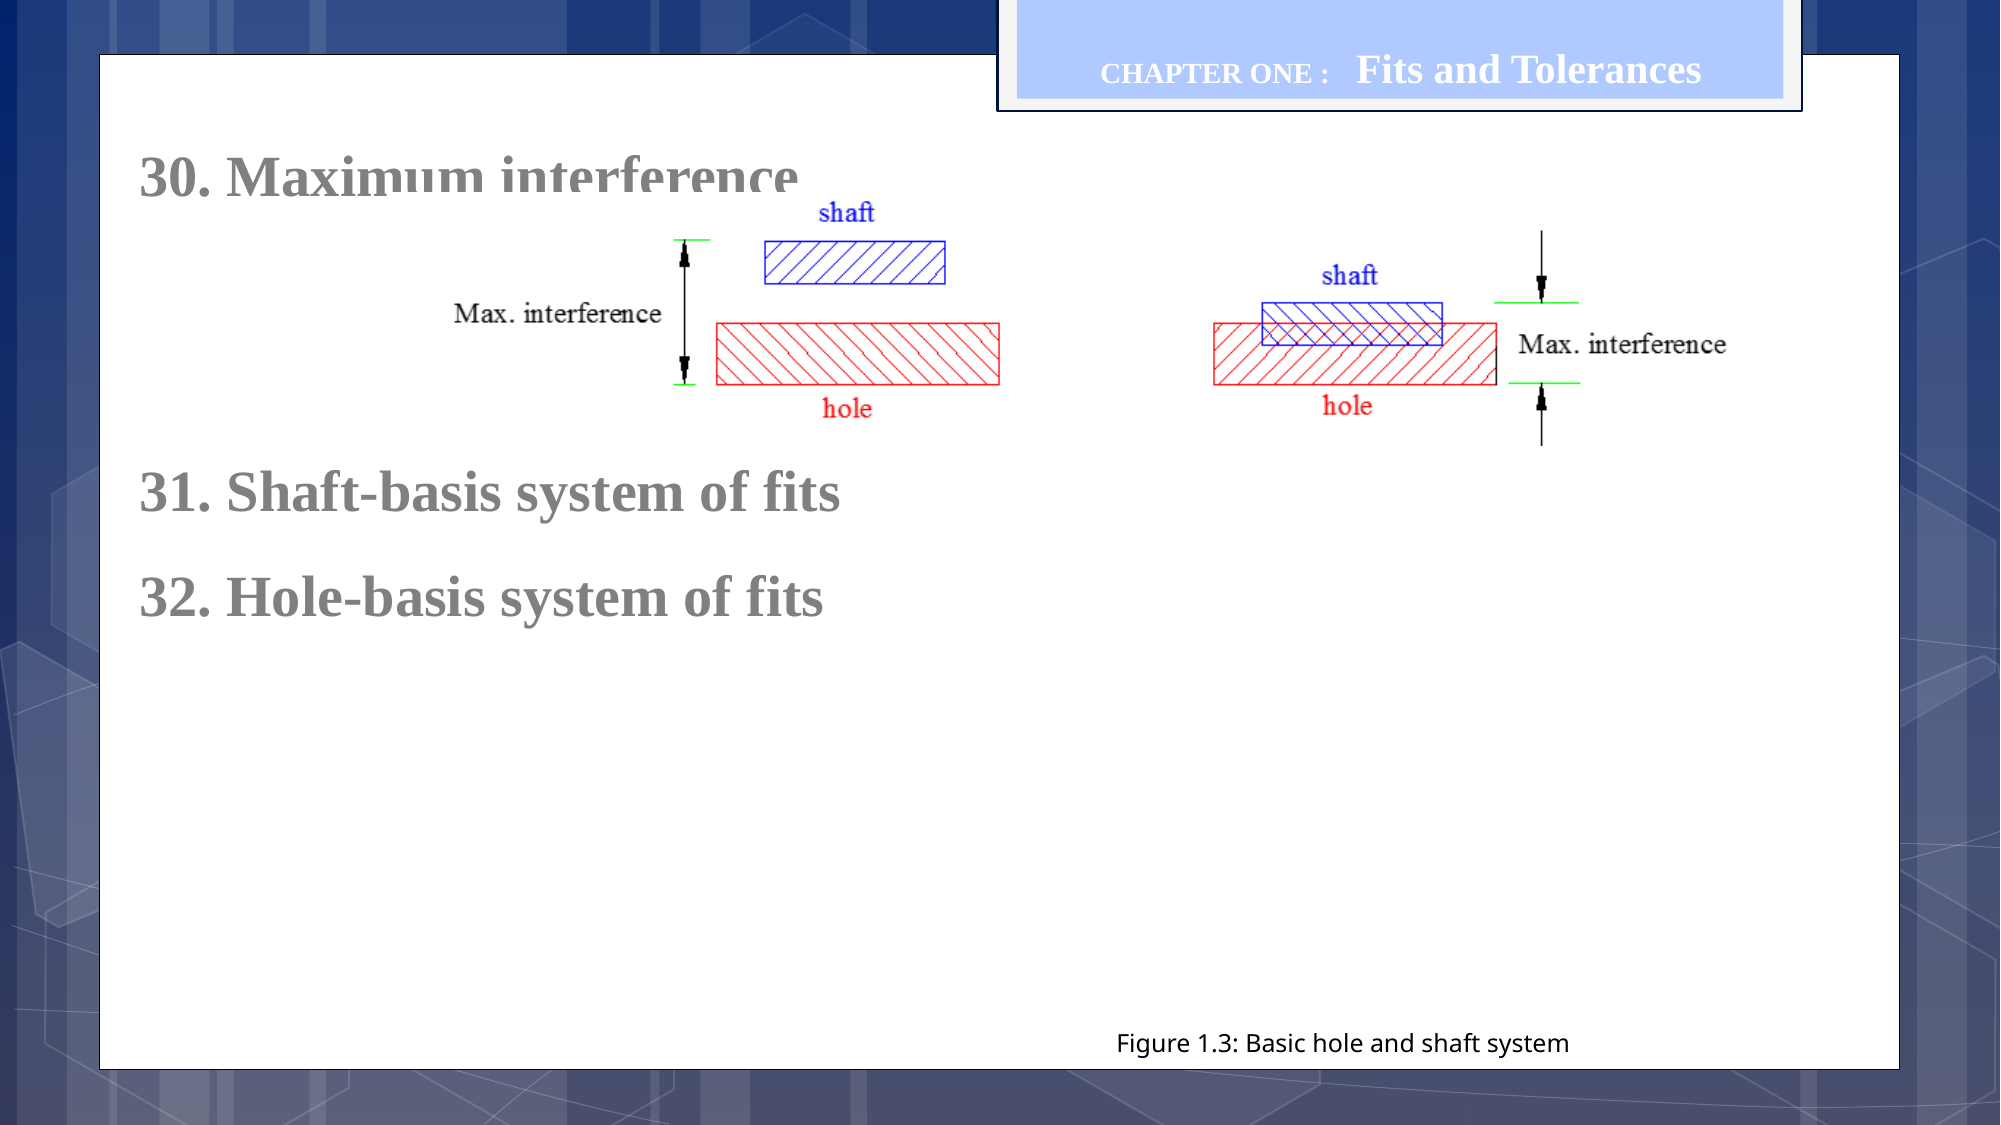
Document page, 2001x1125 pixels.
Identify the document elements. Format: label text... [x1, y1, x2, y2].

text_box Figure 1.3: Basic hole and shaft system [1101, 1019, 1586, 1065]
picture [386, 191, 1744, 446]
text_box 30. Maximum interference 31. Shaft-basis system of fits 32. Hole-basis system of fits [124, 74, 1813, 636]
text_box CHAPTER ONE : Fits and Tolerances [942, 0, 1860, 106]
